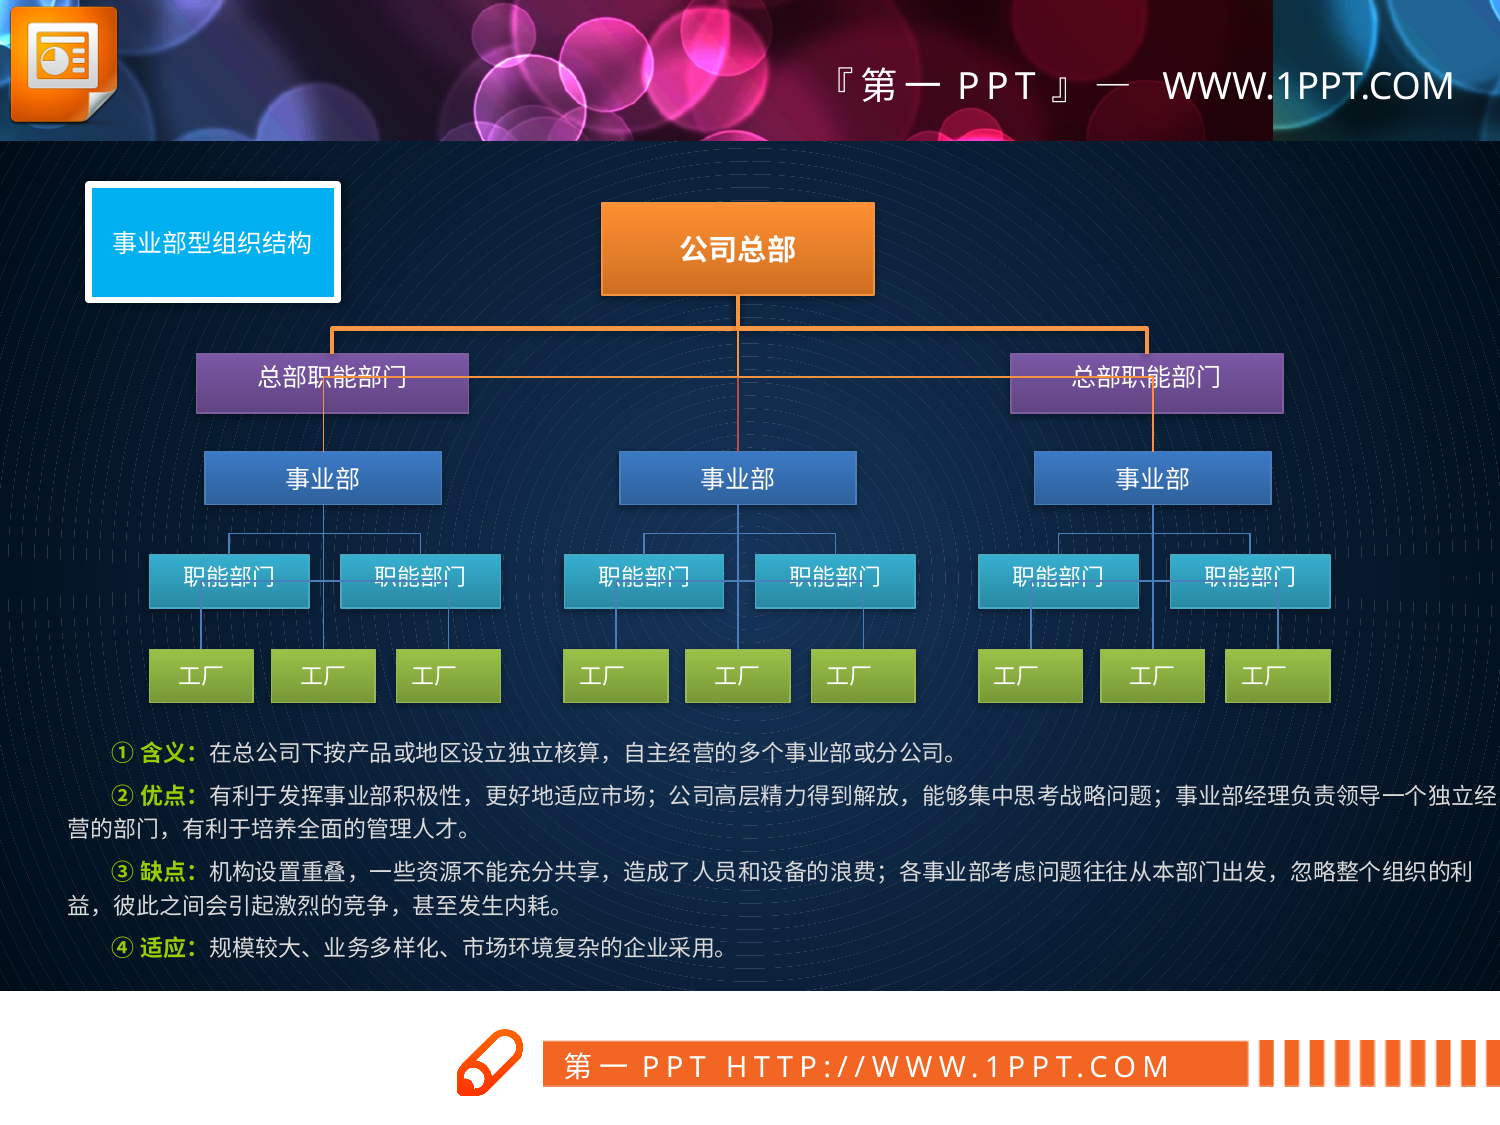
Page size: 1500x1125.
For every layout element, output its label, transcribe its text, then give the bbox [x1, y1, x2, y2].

picture [543, 1040, 1500, 1087]
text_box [88, 184, 1331, 703]
text_box ①含义：在总公司下按产品或地区设立独立核算，自主经营的多个事业部或分公司。 ②优点：有利于发挥事业部积极性，更好地适应市场；公司高层精力得到解放，能够集中思考战略问题；事业部经理负责领导一个独立经营的部门，有利于培养全面的管理人才。 ③缺点：机构设置重叠，一些资源不能充分共享，造成了人员和设备的浪费；各事业部考虑问题往往从本部门出发，忽略整个组织的利益，彼此之间会引起激烈的竞争，甚至发生内耗。 ④适应：规模较大、业务多样化、市场环境复杂的企业采用。 [53, 725, 1500, 969]
picture [0, 0, 1500, 141]
